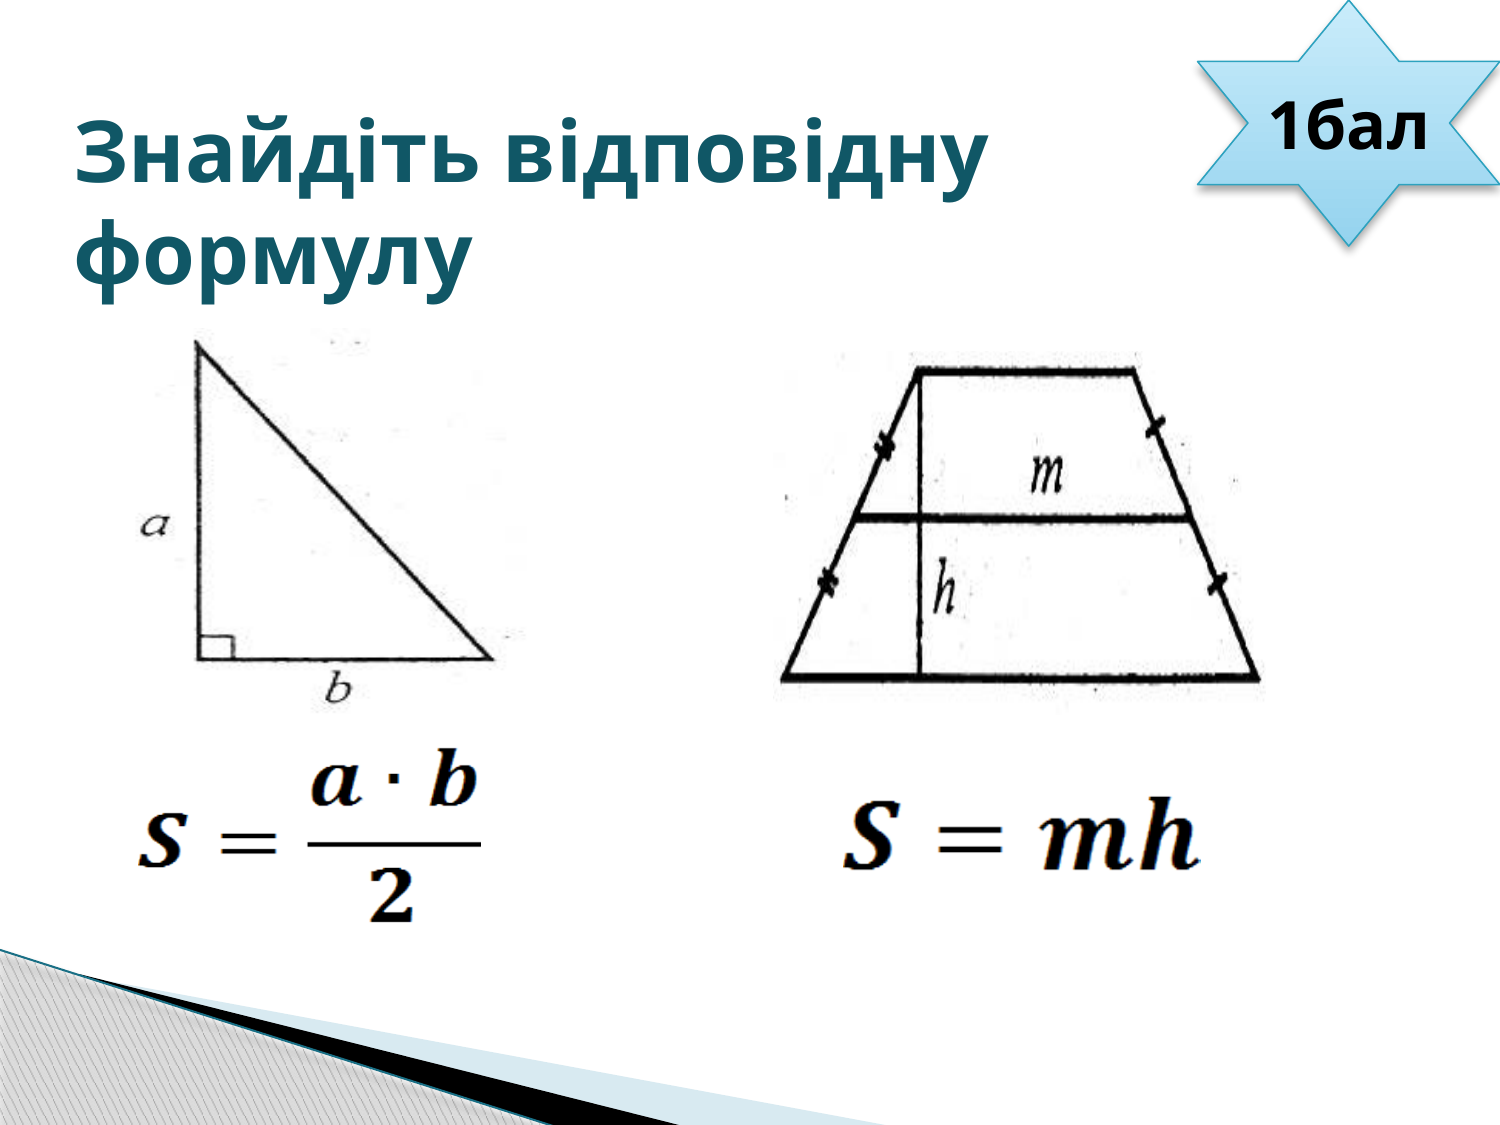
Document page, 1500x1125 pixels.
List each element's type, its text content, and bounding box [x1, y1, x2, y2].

text_box 1бал [1196, 1, 1500, 186]
picture [773, 351, 1266, 716]
picture [138, 738, 481, 938]
picture [116, 327, 531, 715]
picture [843, 773, 1201, 915]
title Знайдіть відповідну формулу [58, 105, 1409, 293]
